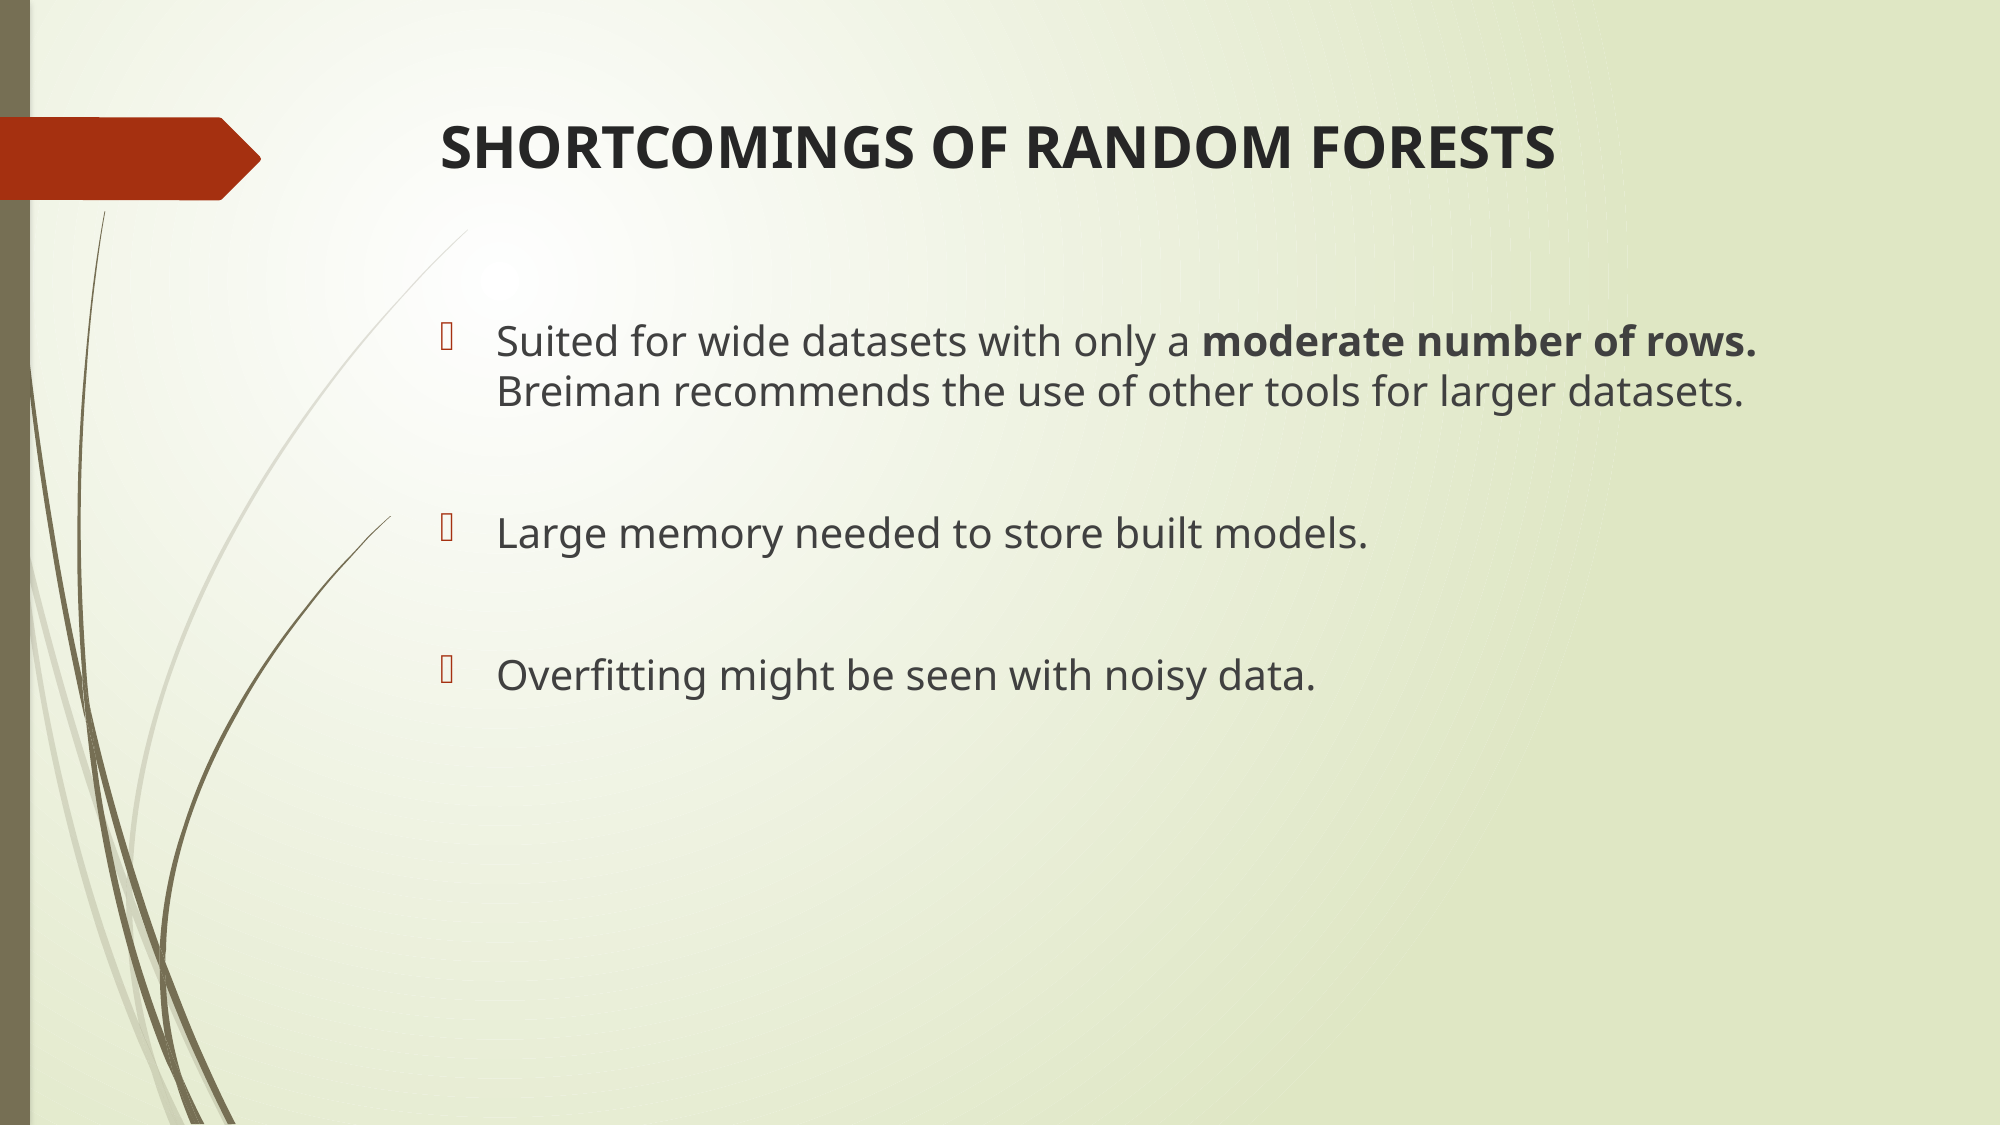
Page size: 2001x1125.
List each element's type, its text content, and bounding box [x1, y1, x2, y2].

title SHORTCOMINGS OF RANDOM FORESTS [425, 102, 1888, 236]
list Suited for wide datasets with only a moderate number of rows. Breiman recommends the use of other tools for larger datasets. Large memory needed to store built models. Overfitting might be seen with noisy data. [424, 236, 1888, 970]
